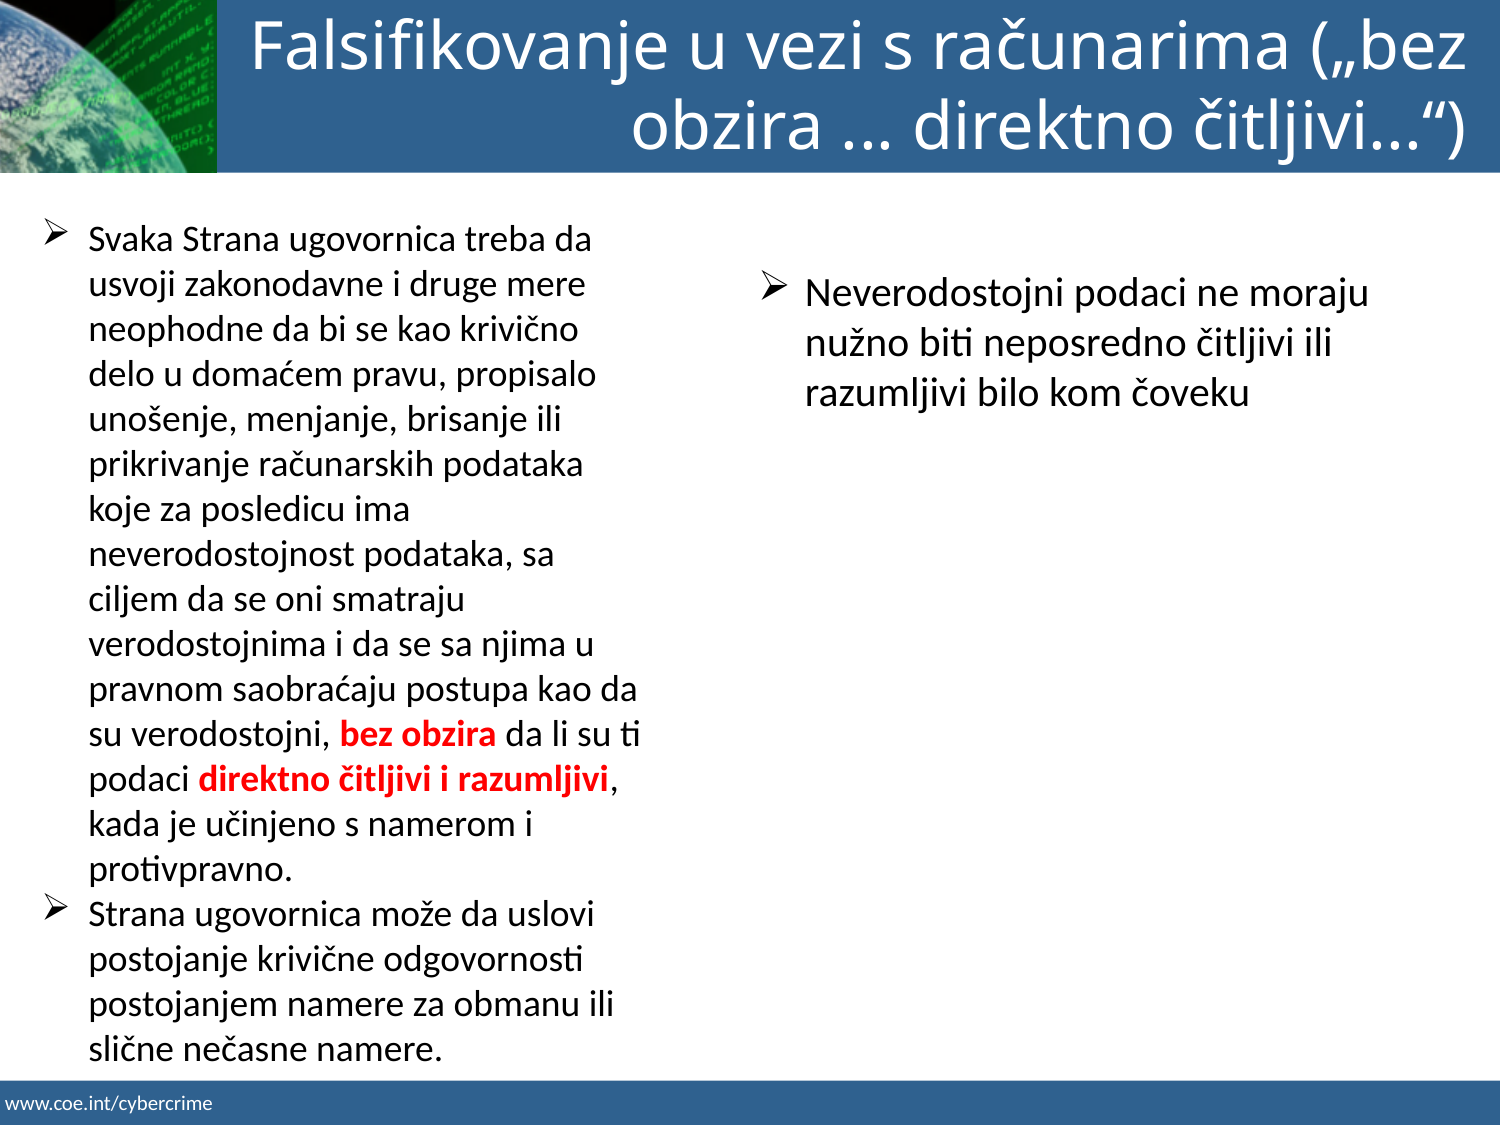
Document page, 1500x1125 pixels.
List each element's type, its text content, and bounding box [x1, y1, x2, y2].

text_box Falsifikovanje u vezi s računarima („bez obzira ... direktno čitljivi...“) [193, 0, 1483, 171]
text_box Svaka Strana ugovornica treba da usvoji zakonodavne i druge mere neophodne da bi se kao krivično delo u domaćem pravu, propisalo unošenje, menjanje, brisanje ili prikrivanje računarskih podataka koje za posledicu ima neverodostojnost podataka, sa ciljem da se oni smatraju verodostojnima i da se sa njima u pravnom saobraćaju postupa kao da su verodostojni, bez obzira da li su ti podaci direktno čitljivi i razumljivi, kada je učinjeno s namerom i protivpravno. Strana ugovornica može da uslovi postojanje krivične odgovornosti postojanjem namere za obmanu ili slične nečasne namere. [26, 206, 665, 1077]
text_box Neverodostojni podaci ne moraju nužno biti neposredno čitljivi ili razumljivi bilo kom čoveku [743, 257, 1437, 423]
picture [0, 0, 217, 173]
